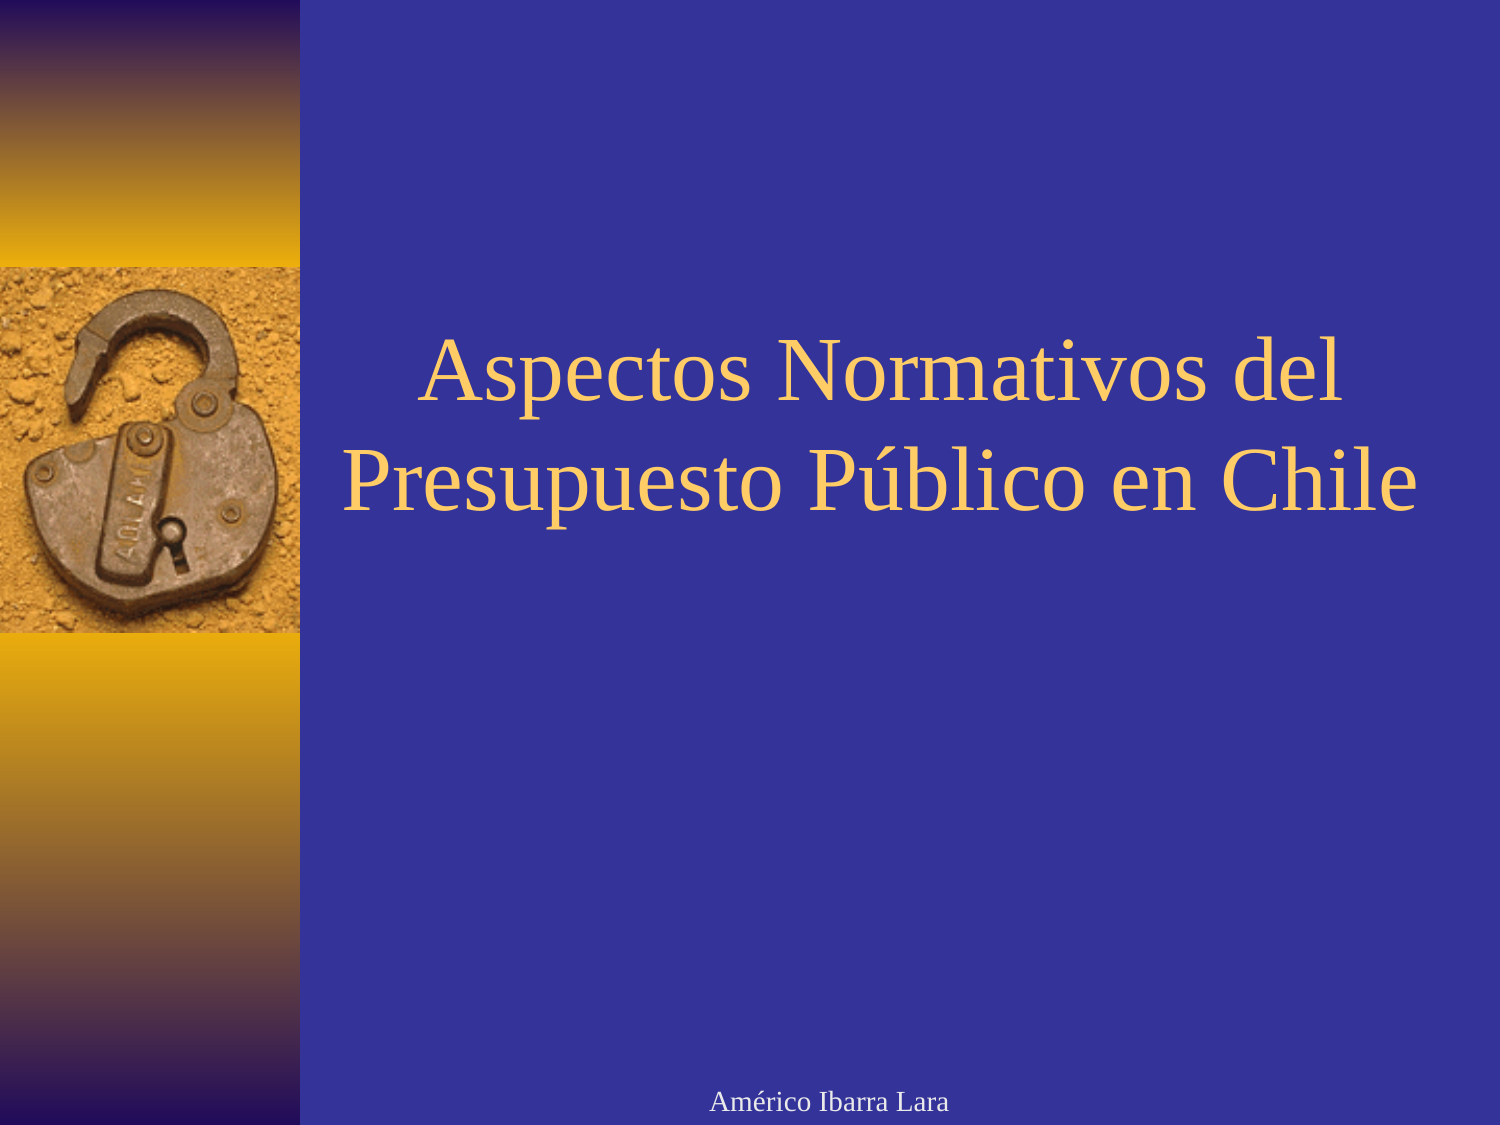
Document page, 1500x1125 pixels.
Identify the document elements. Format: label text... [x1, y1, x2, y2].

footer Américo Ibarra Lara [649, 1049, 1126, 1125]
picture [0, 267, 300, 633]
title Aspectos Normativos del Presupuesto Público en Chile [311, 274, 1451, 623]
